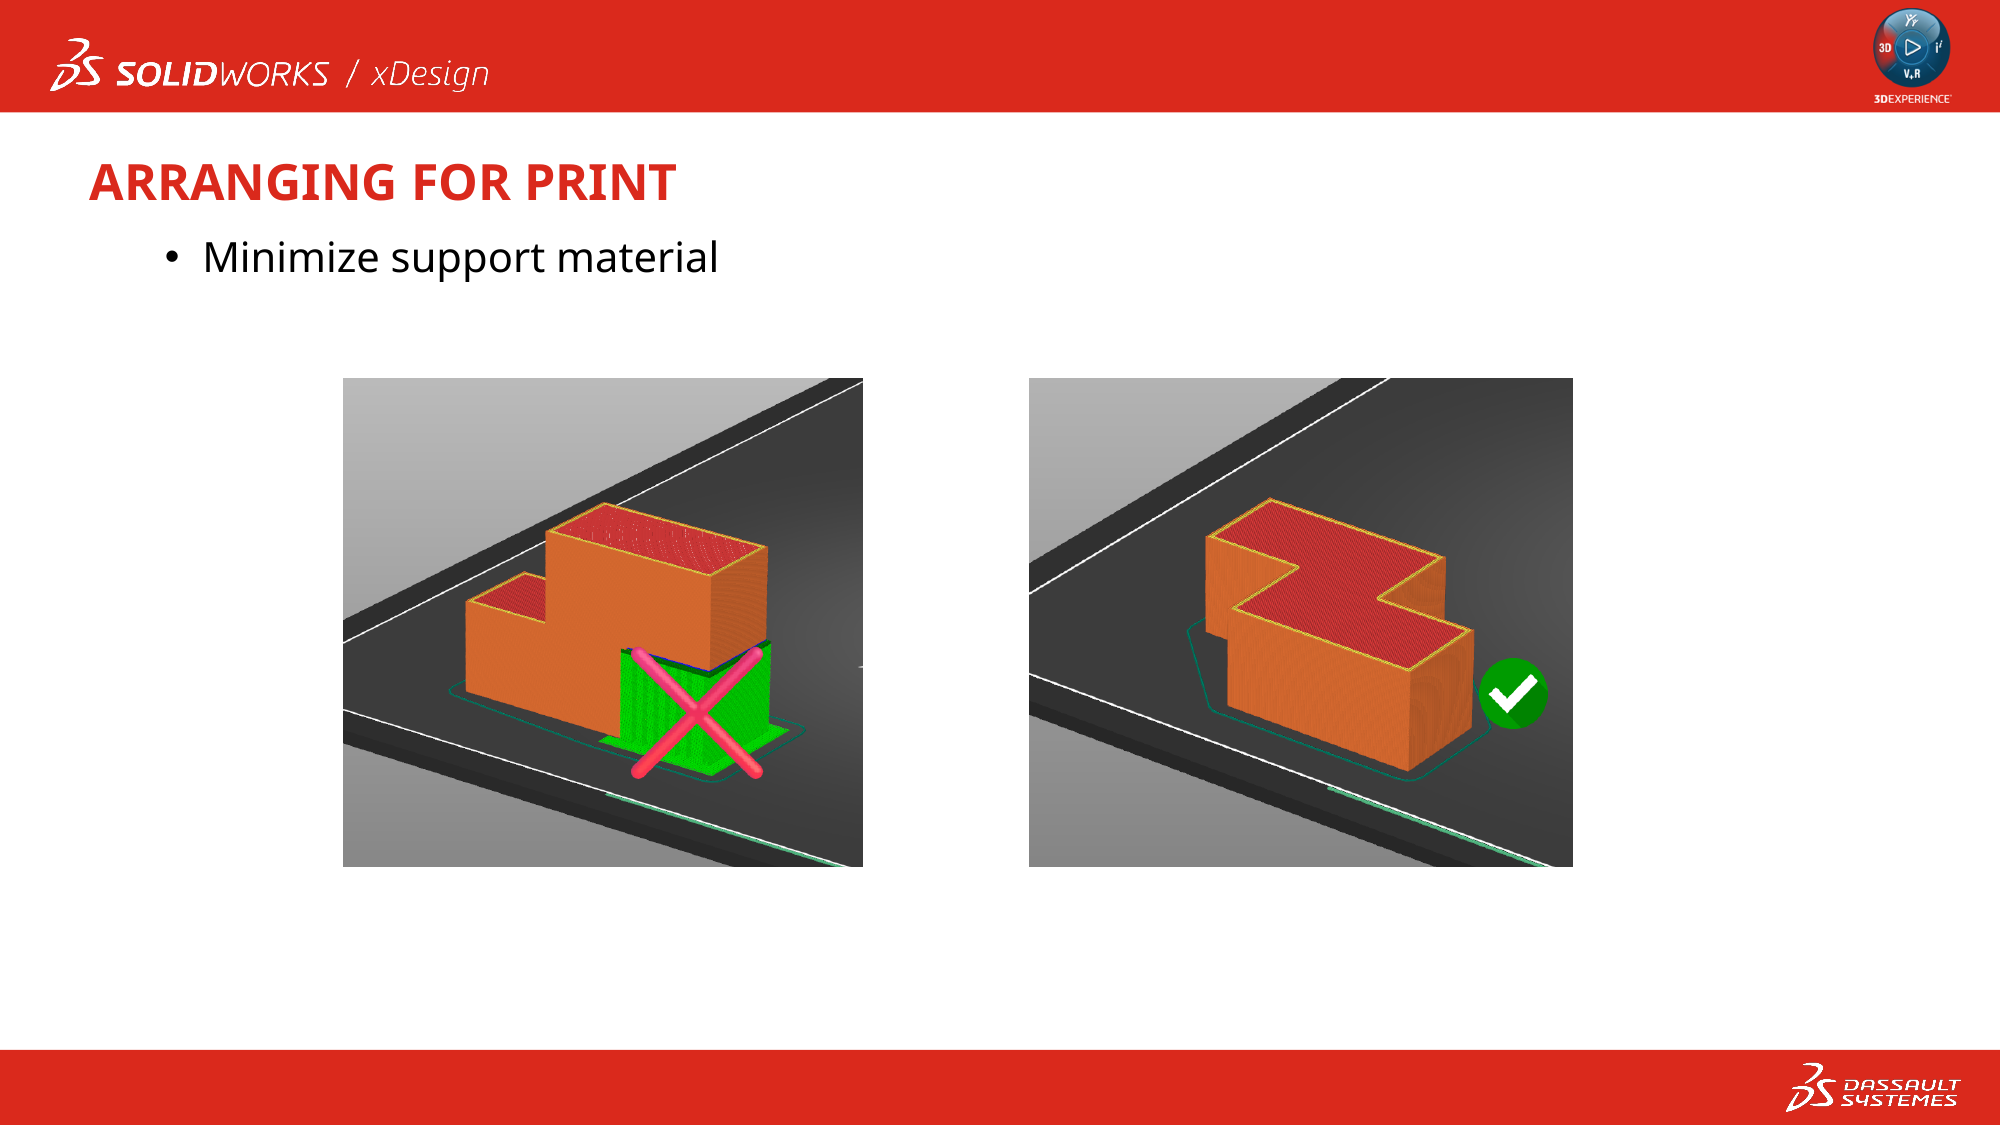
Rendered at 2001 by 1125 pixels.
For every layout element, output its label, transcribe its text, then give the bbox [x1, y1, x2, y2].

picture [1027, 377, 1573, 867]
text_box ARRANGING FOR PRINT Minimize support material [75, 149, 1597, 756]
picture [1870, 6, 1953, 106]
picture [1782, 1058, 1964, 1116]
picture [50, 38, 488, 92]
picture [343, 377, 863, 867]
